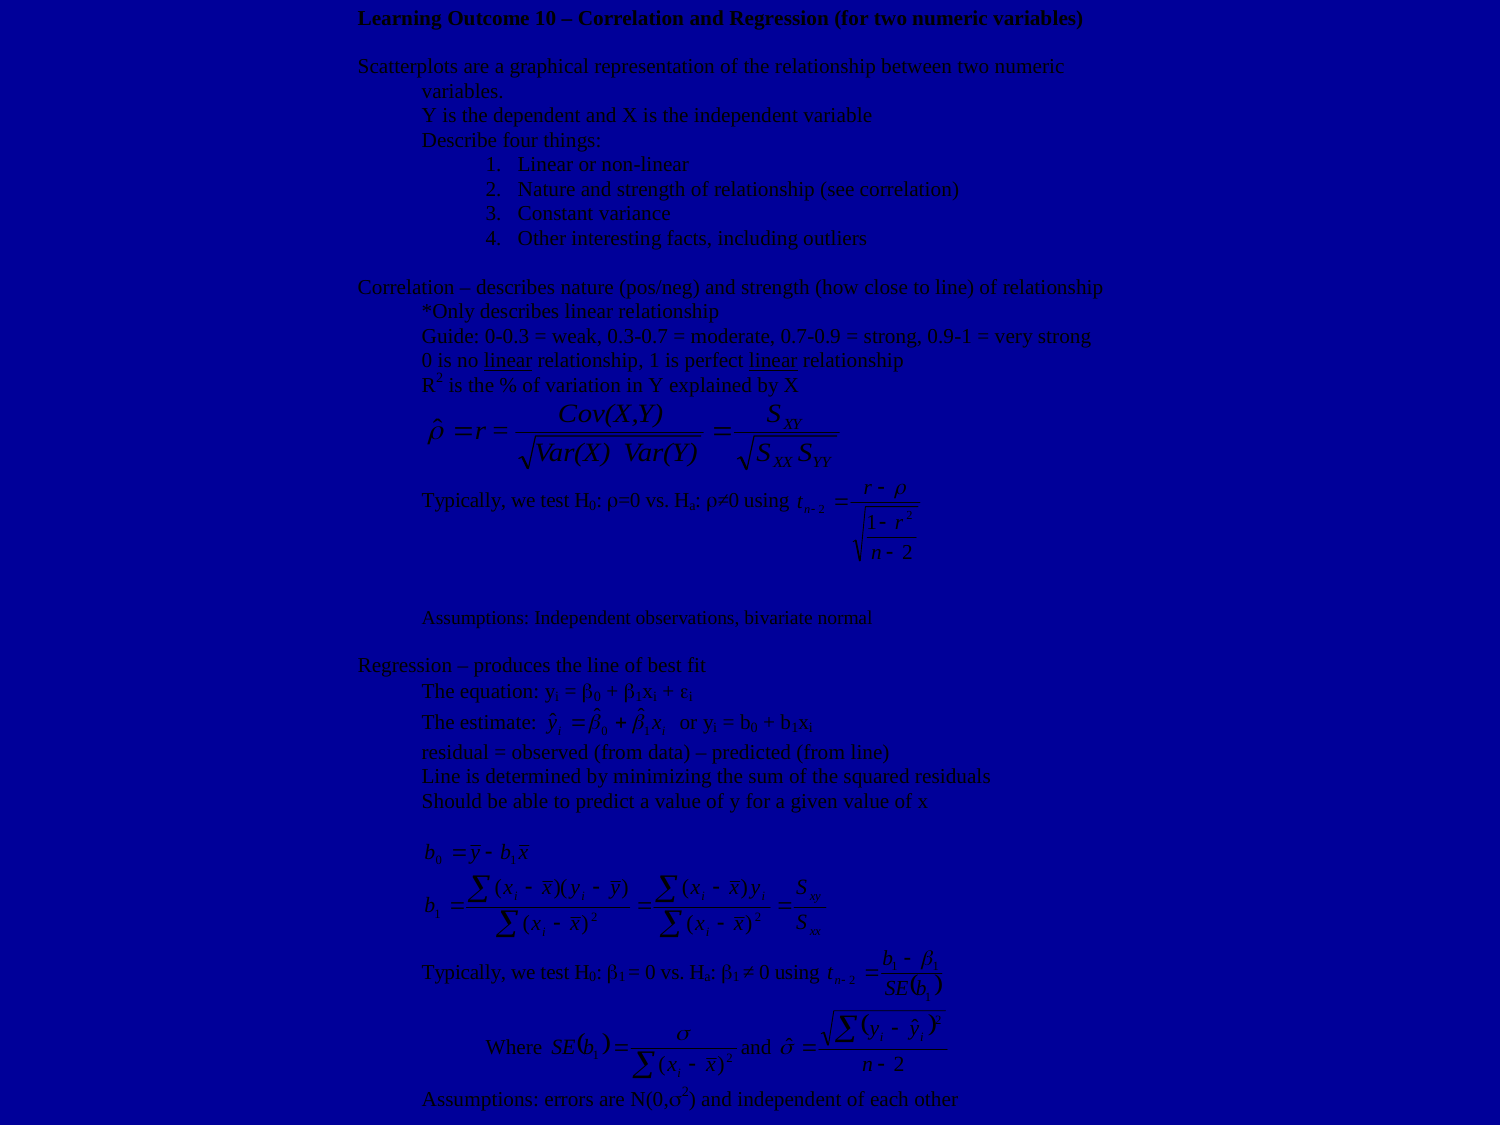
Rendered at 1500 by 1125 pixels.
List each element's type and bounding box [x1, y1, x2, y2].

list [357, 5, 1126, 1113]
